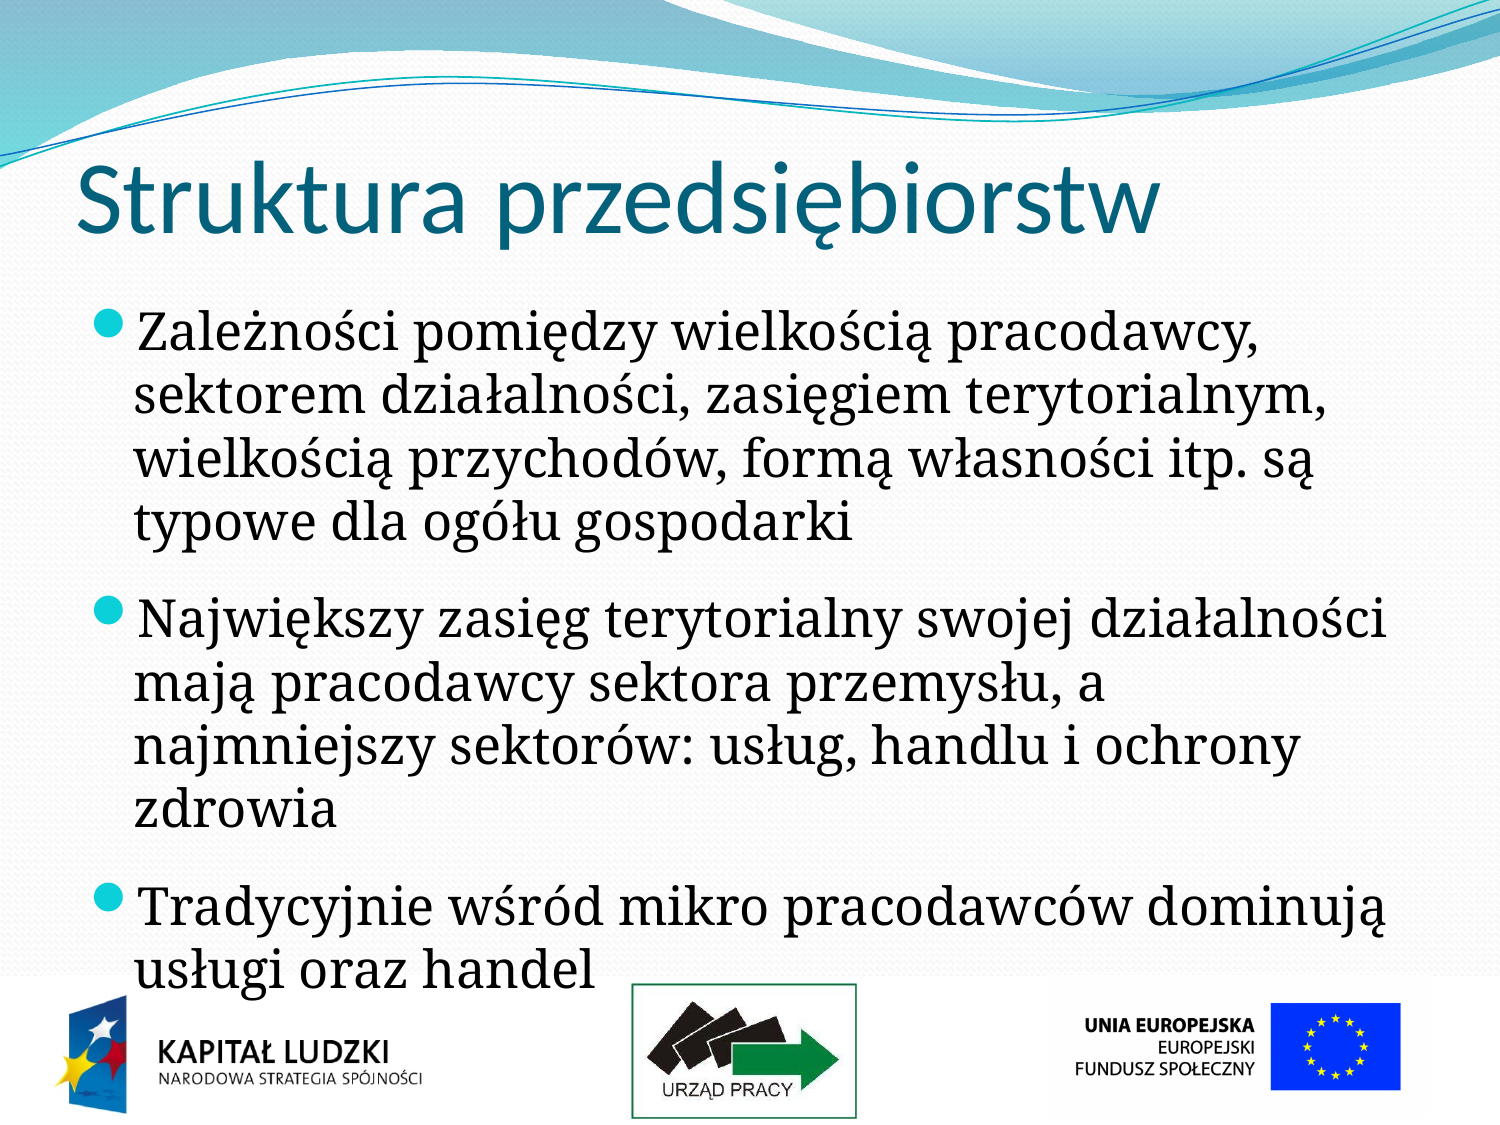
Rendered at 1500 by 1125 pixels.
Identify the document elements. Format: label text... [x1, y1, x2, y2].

picture [41, 975, 442, 1125]
picture [631, 1011, 857, 1119]
picture [1045, 975, 1430, 1118]
list Zależności pomiędzy wielkością pracodawcy, sektorem działalności, zasięgiem terytorialnym, wielkością przychodów, formą własności itp. są typowe dla ogółu gospodarki Największy zasięg terytorialny swojej działalności mają pracodawcy sektora przemysłu, a najmniejszy sektorów: usług, handlu i ochrony zdrowia Tradycyjnie wśród mikro pracodawców dominują usługi oraz handel [75, 290, 1425, 1011]
title Struktura przedsiębiorstw [75, 66, 1425, 254]
